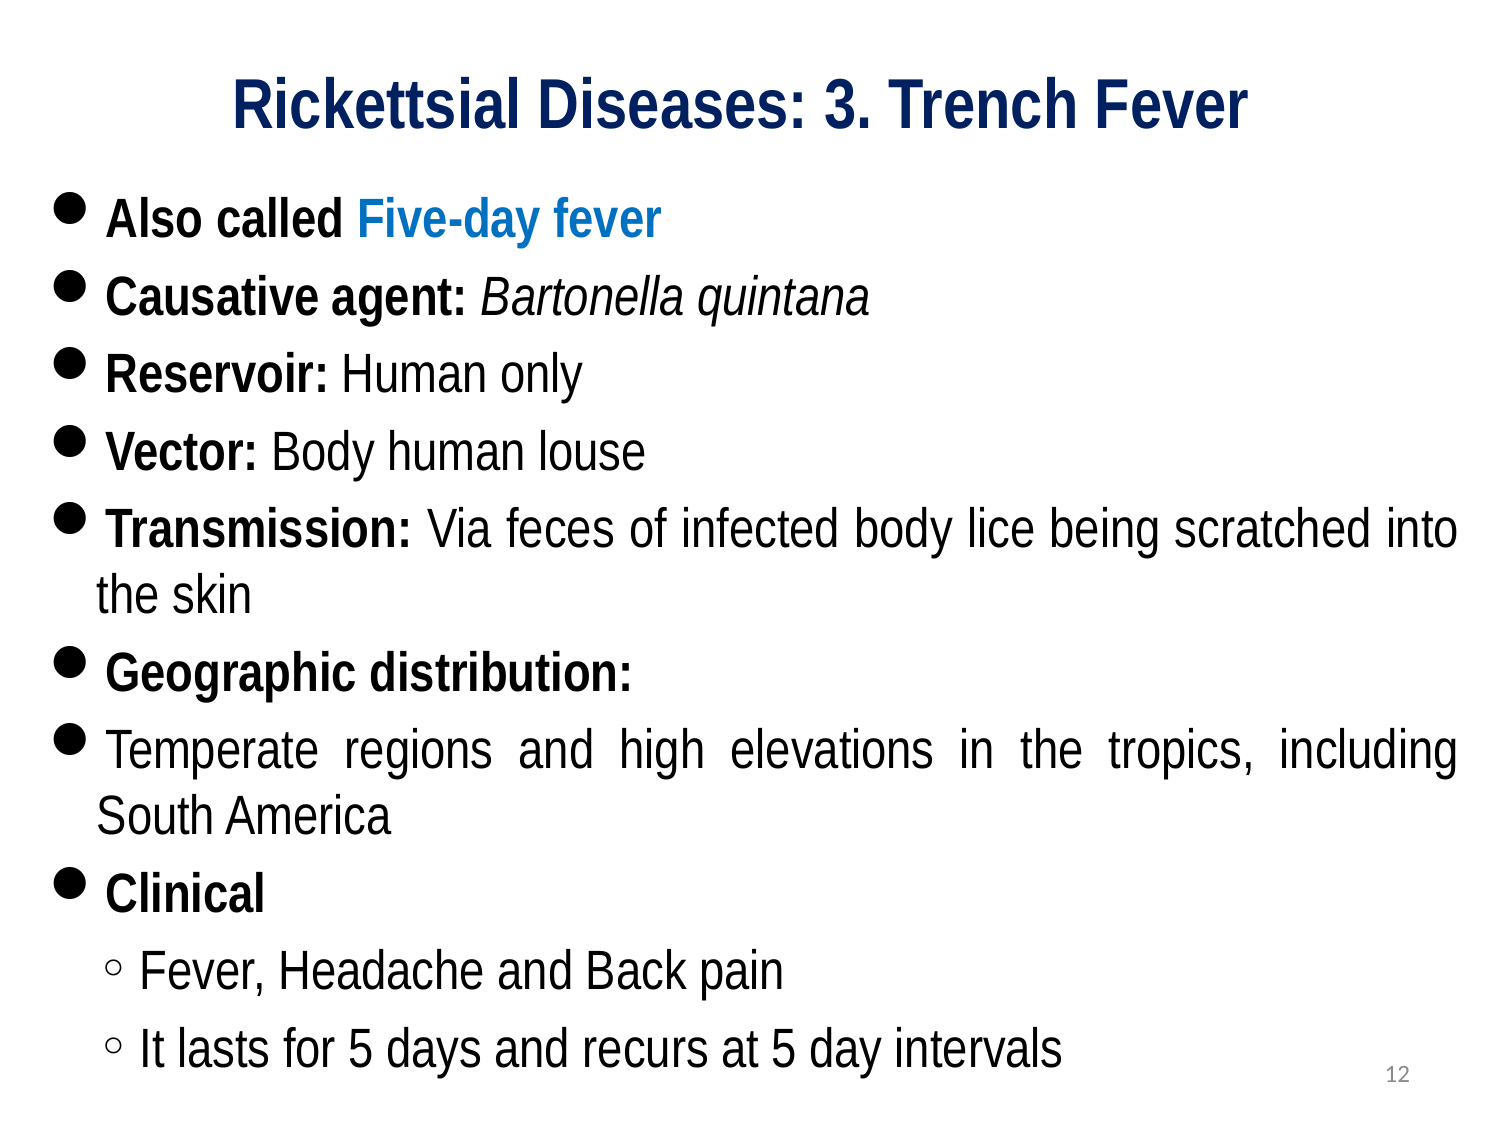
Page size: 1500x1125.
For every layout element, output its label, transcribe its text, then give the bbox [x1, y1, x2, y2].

list Also called Five-day fever Causative agent: Bartonella quintana Reservoir: Human only Vector: Body human louse Transmission: Via feces of infected body lice being scratched into the skin Geographic distribution: Temperate regions and high elevations in the tropics, including South America Clinical Fever, Headache and Back pain It lasts for 5 days and recurs at 5 day intervals [24, 174, 1475, 1088]
footer [512, 1042, 988, 1103]
title Rickettsial Diseases: 3. Trench Fever [50, 50, 1450, 150]
slide_number 12 [1074, 1042, 1425, 1103]
